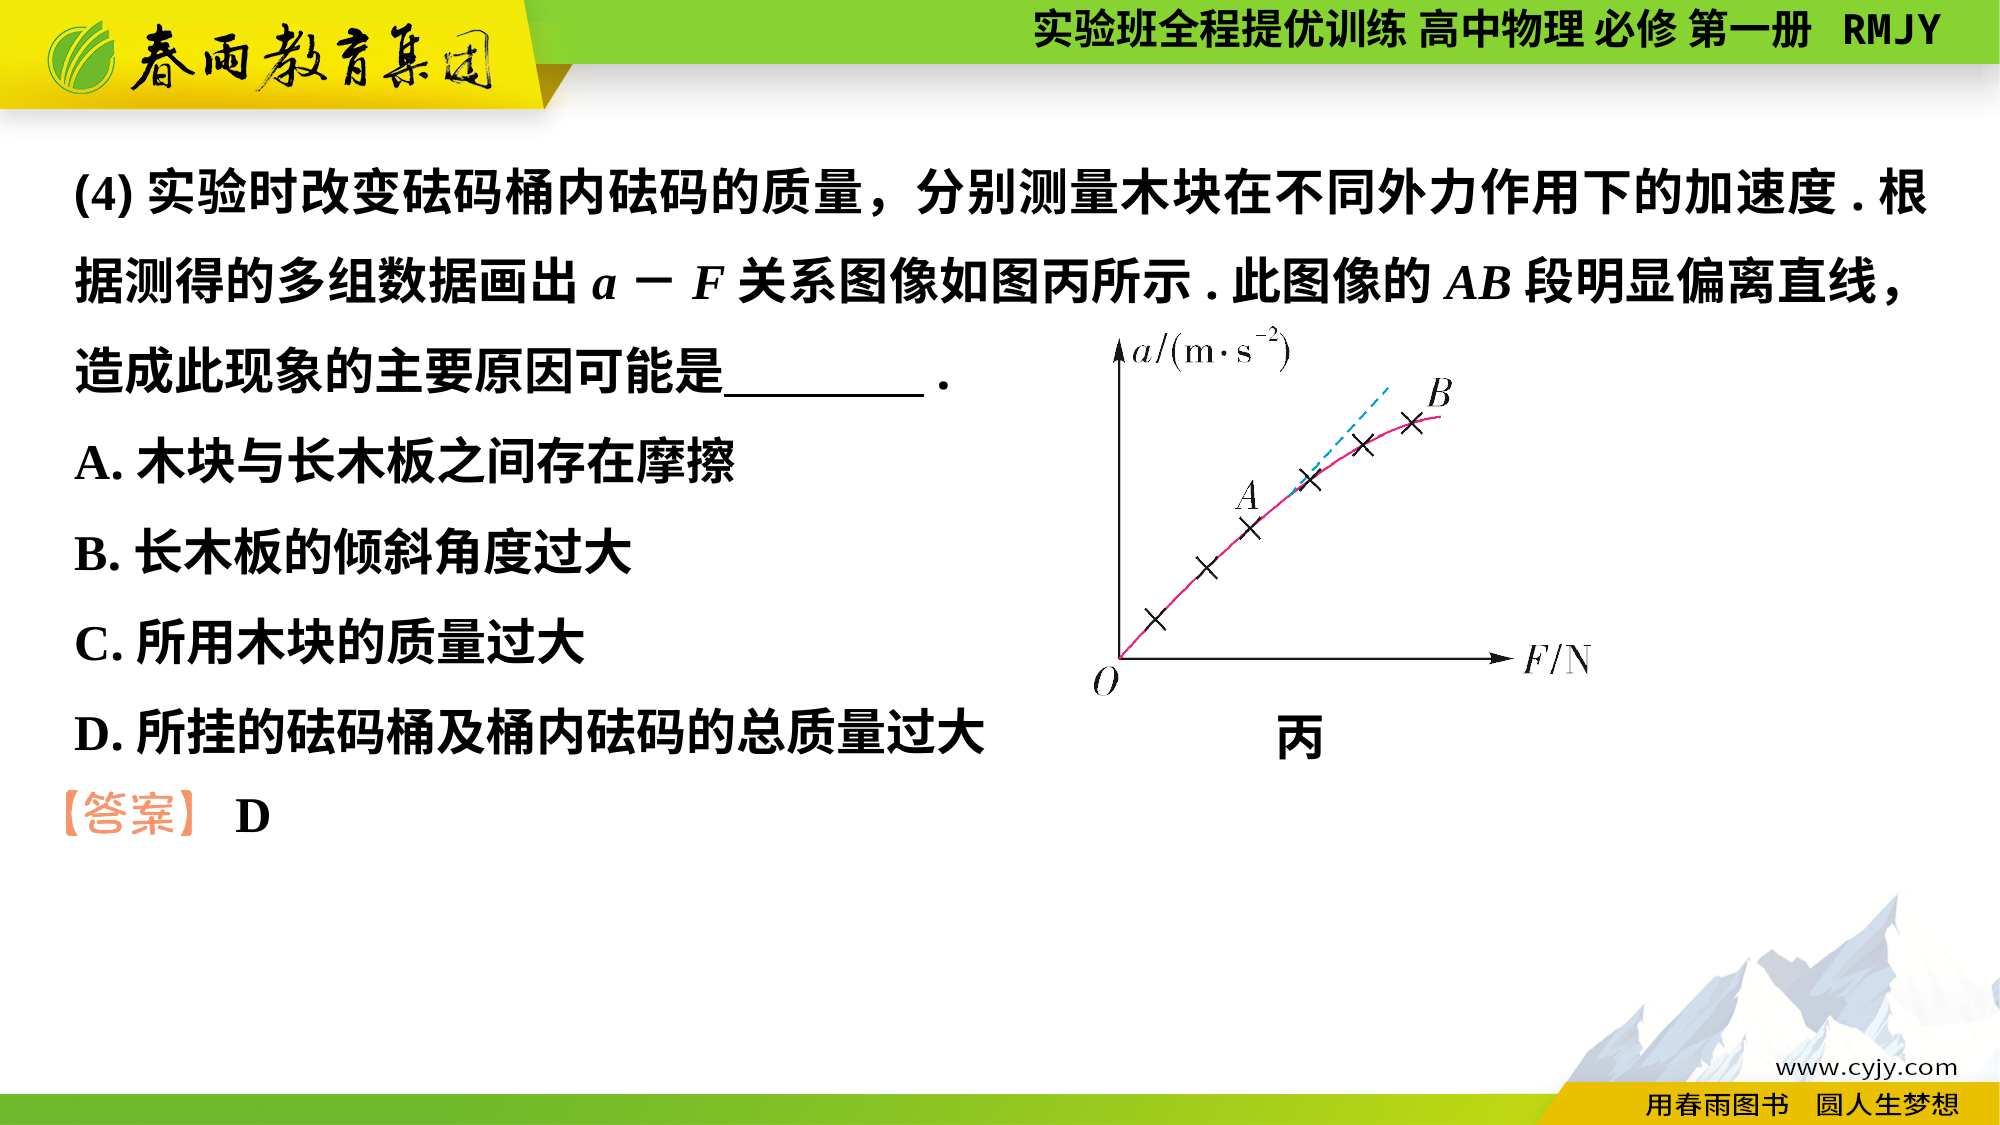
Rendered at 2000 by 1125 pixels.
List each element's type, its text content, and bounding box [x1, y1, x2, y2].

picture [0, 0, 2000, 1125]
list (4)实验时改变砝码桶内砝码的质量，分别测量木块在不同外力作用下的加速度.根据测得的多组数据画出a－F关系图像如图丙所示.此图像的AB段明显偏离直线，造成此现象的主要原因可能是 . A.木块与长木板之间存在摩擦 B.长木板的倾斜角度过大 C.所用木块的质量过大 D.所挂的砝码桶及桶内砝码的总质量过大 [59, 122, 1944, 774]
text_box 丙 [1260, 706, 1341, 773]
text_box D [220, 775, 287, 850]
